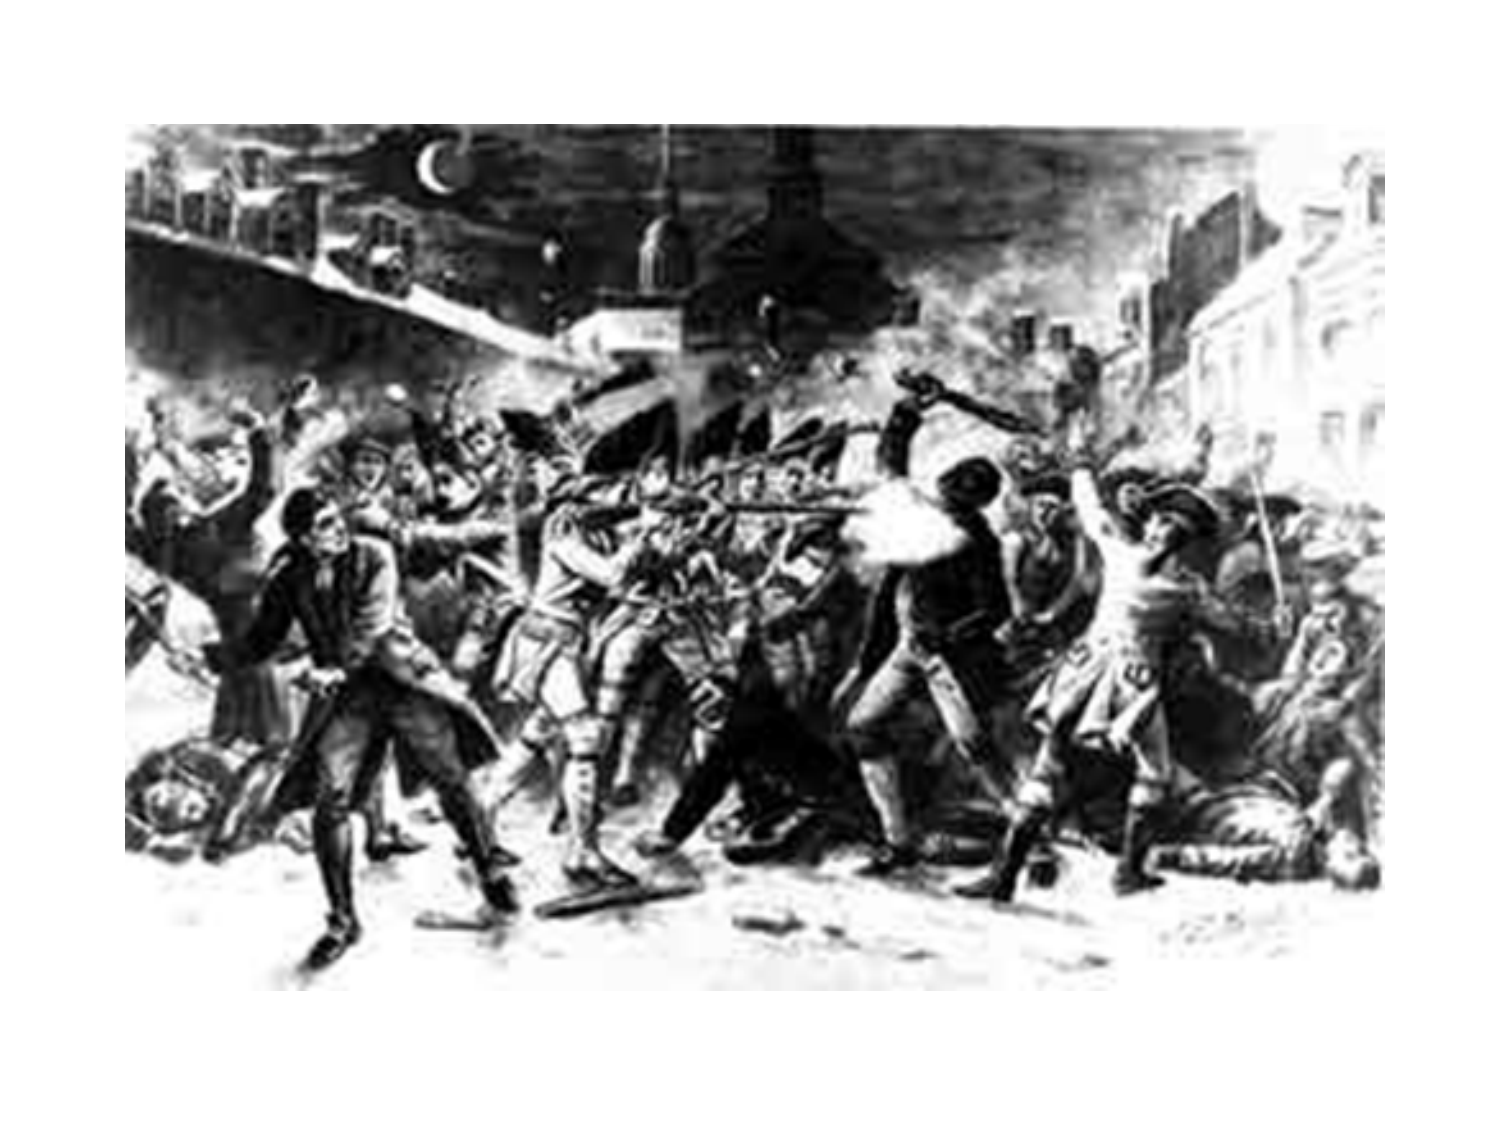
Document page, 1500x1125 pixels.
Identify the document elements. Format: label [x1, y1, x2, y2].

picture [124, 124, 1385, 991]
